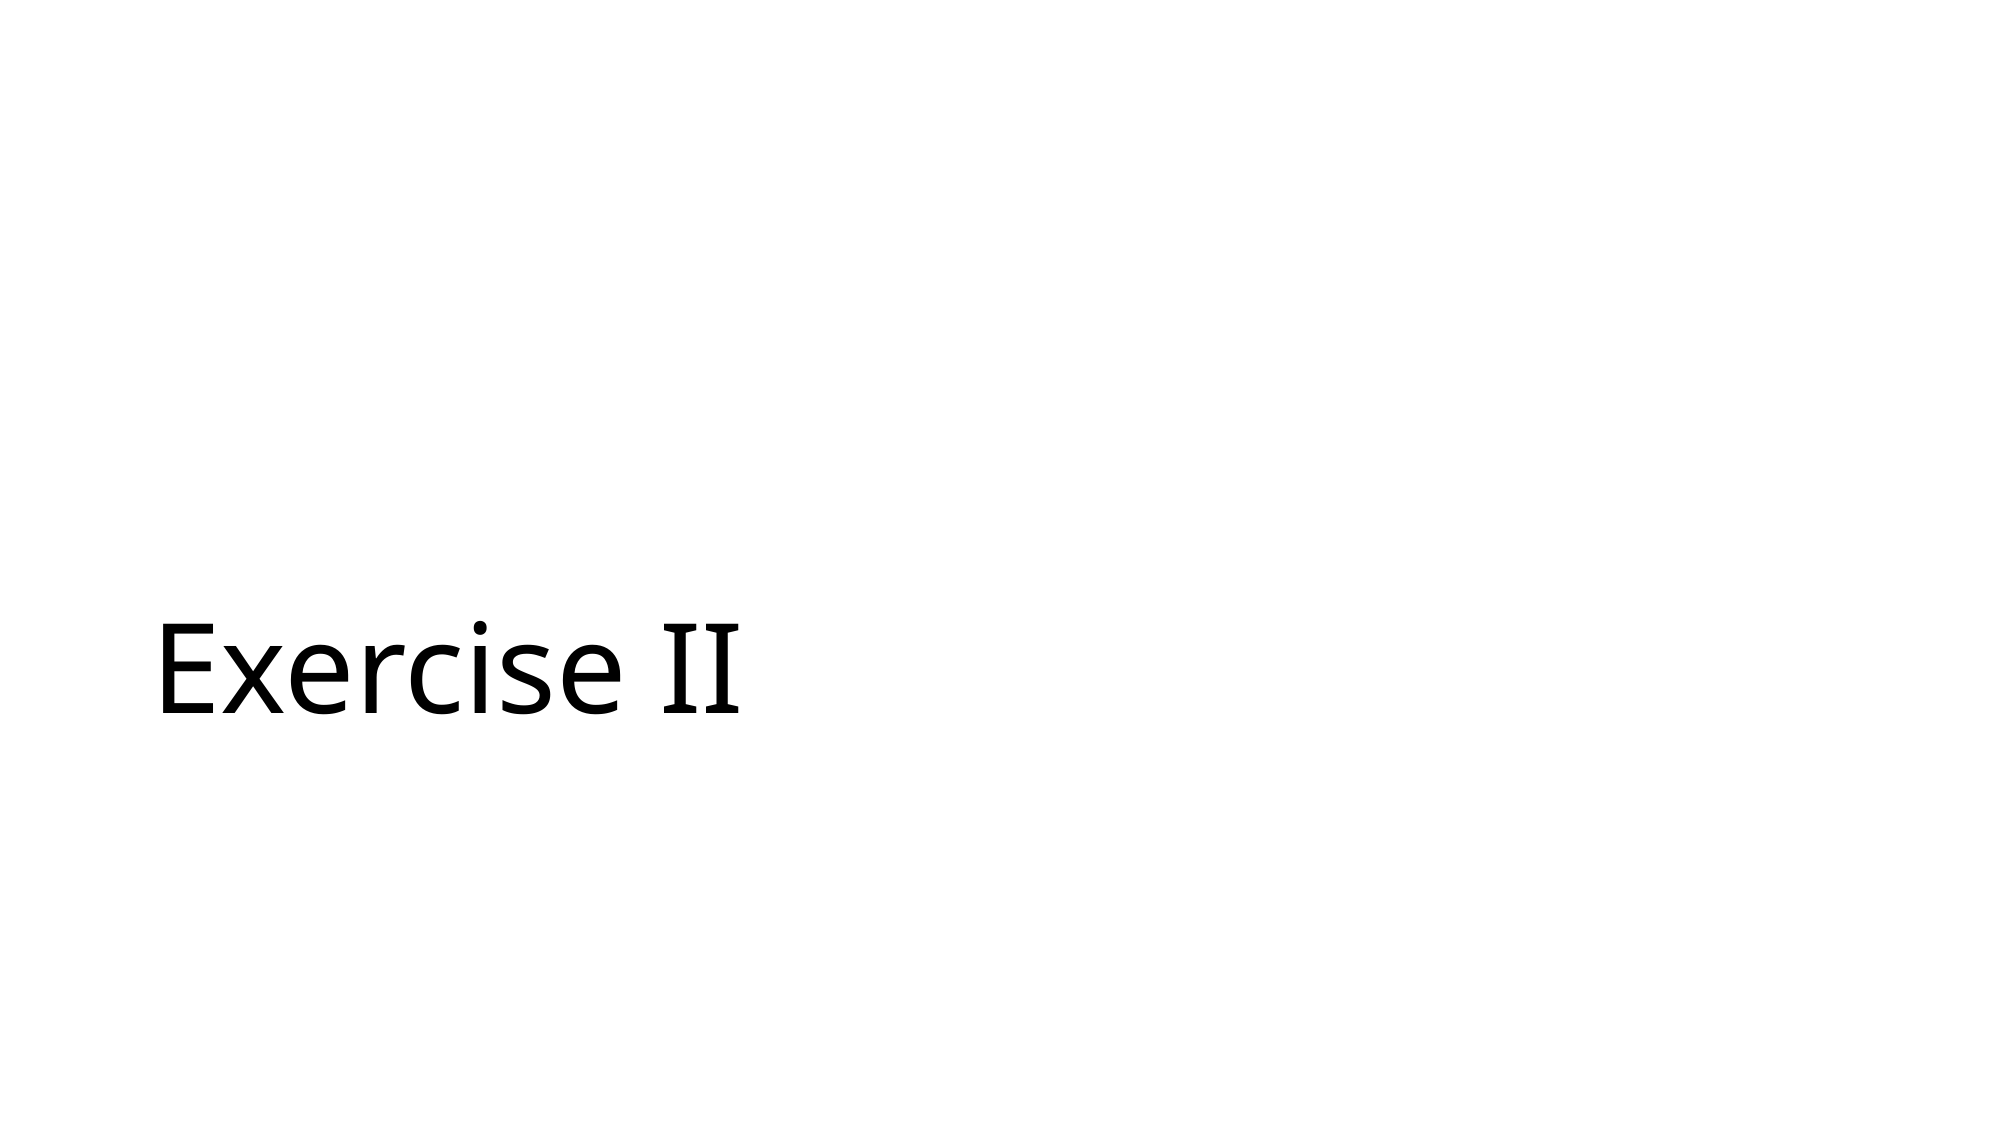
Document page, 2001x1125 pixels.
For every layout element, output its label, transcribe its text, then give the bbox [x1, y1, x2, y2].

title Exercise II [136, 280, 1862, 749]
